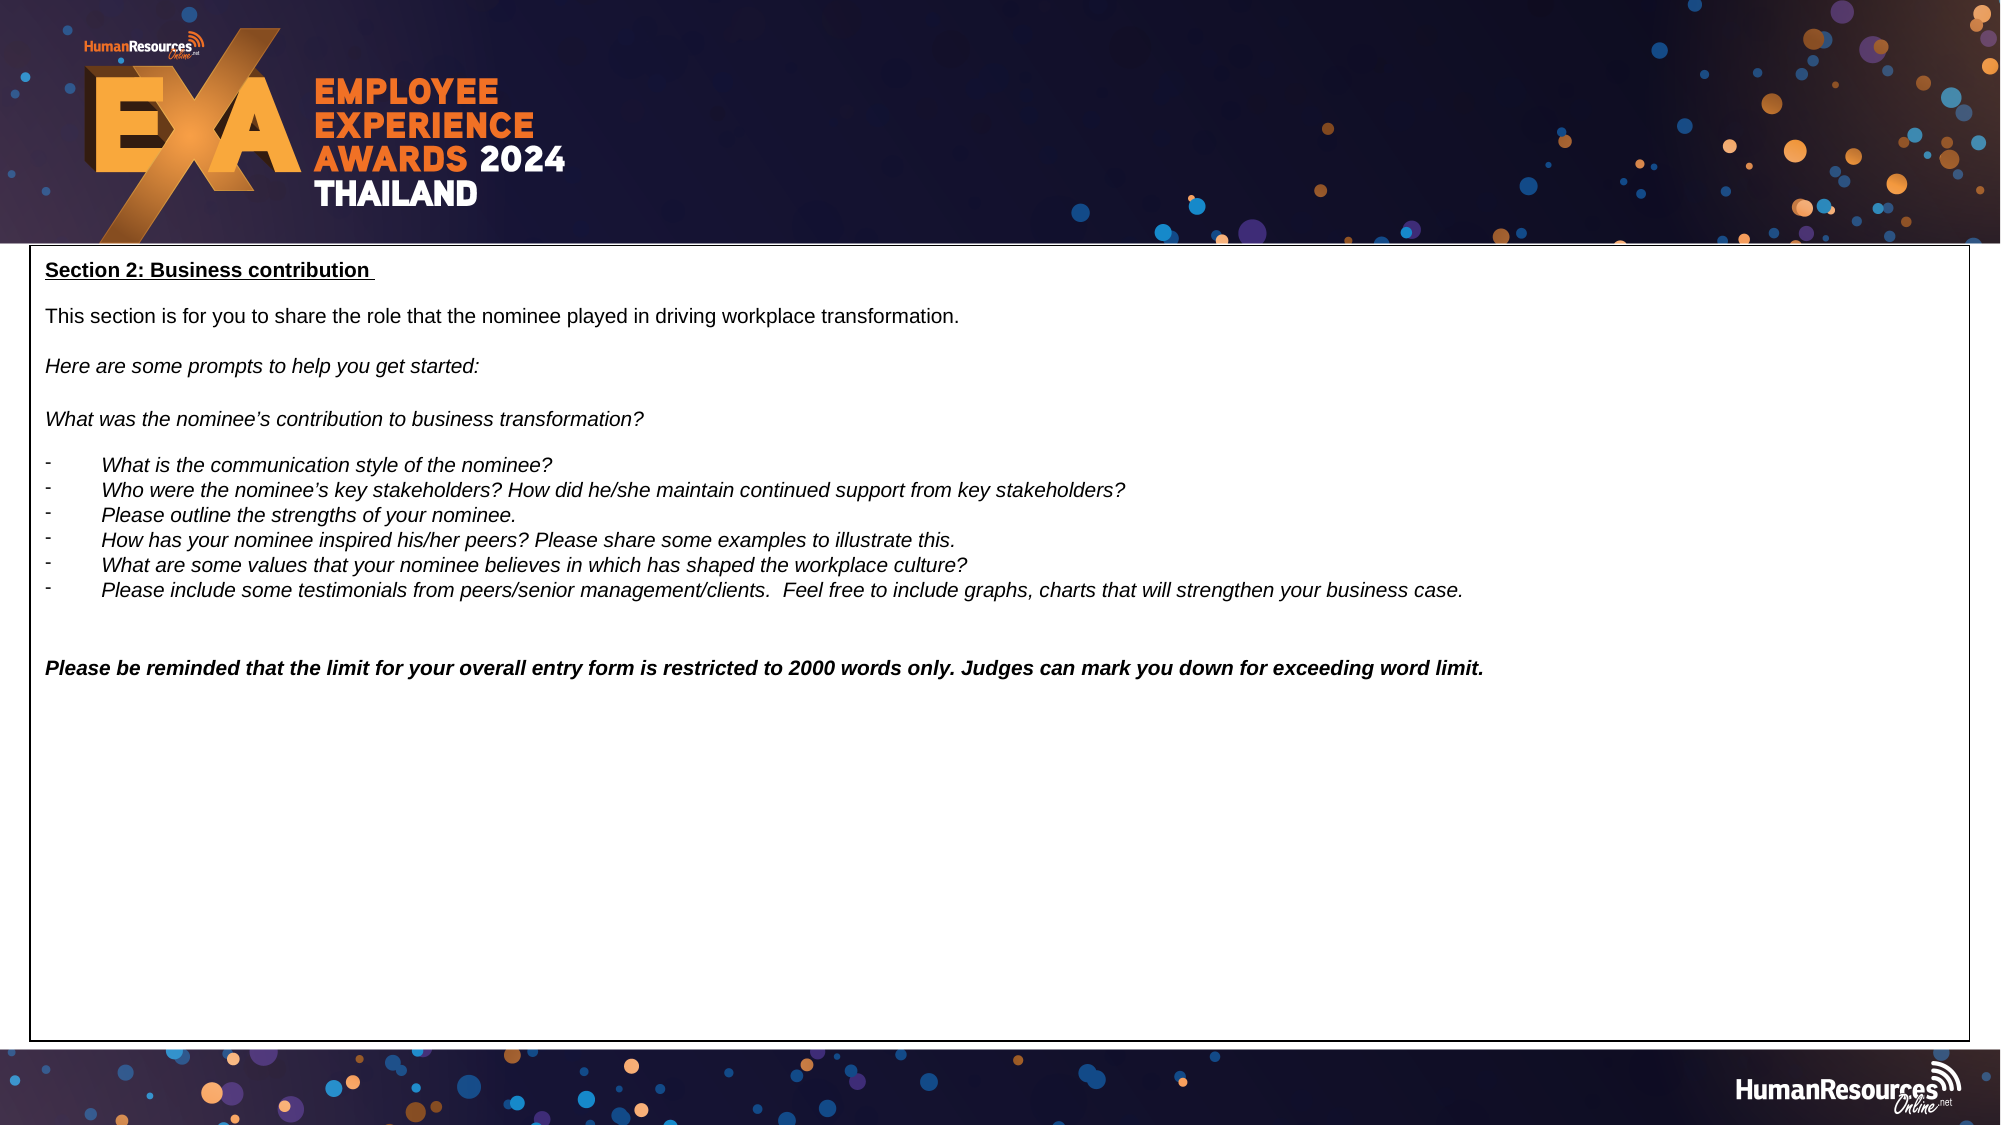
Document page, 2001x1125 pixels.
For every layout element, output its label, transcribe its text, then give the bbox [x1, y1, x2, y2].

text_box Section 2: Business contribution This section is for you to share the role that the nominee played in driving workplace transformation. Here are some prompts to help you get started: What was the nominee’s contribution to business transformation? What is the communication style of the nominee? Who were the nominee’s key stakeholders? How did he/she maintain continued support from key stakeholders? Please outline the strengths of your nominee. How has your nominee inspired his/her peers? Please share some examples to illustrate this. What are some values that your nominee believes in which has shaped the workplace culture? Please include some testimonials from peers/senior management/clients. Feel free to include graphs, charts that will strengthen your business case. Please be reminded that the limit for your overall entry form is restricted to 2000 words only. Judges can mark you down for exceeding word limit. [30, 245, 1970, 1042]
picture [0, 0, 2001, 1125]
